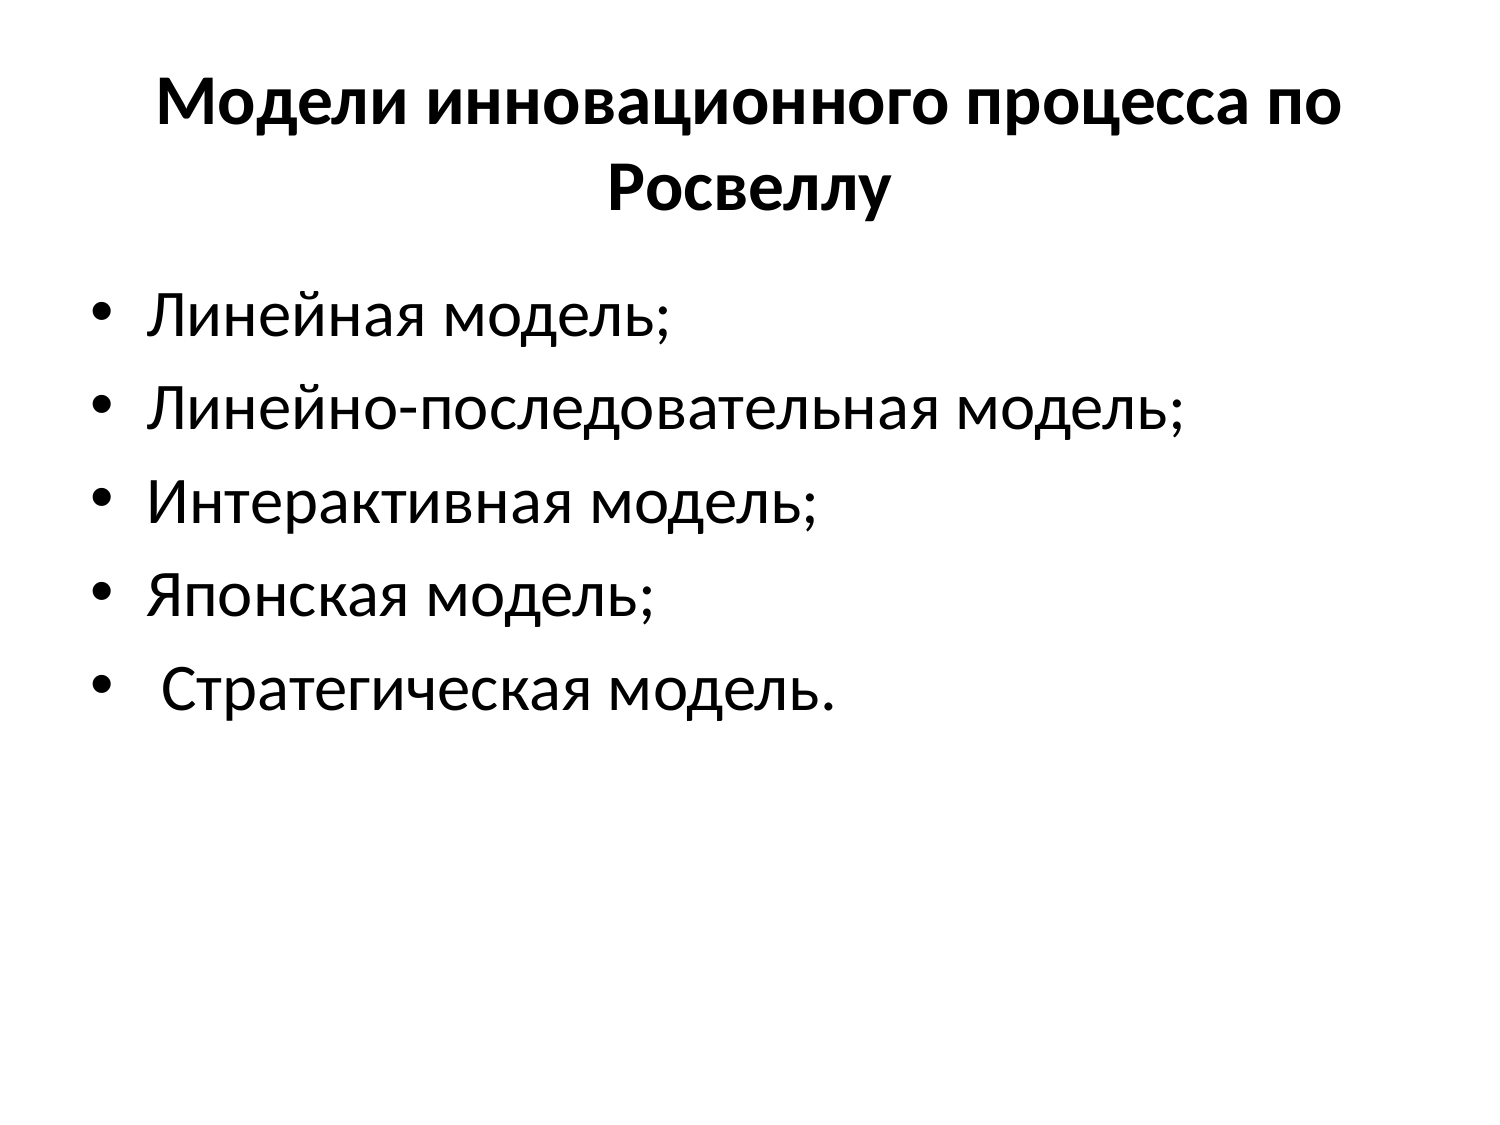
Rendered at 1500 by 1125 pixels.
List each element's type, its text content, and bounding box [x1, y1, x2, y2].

list Линейная модель; Линейно-последовательная модель; Интерактивная модель; Японская модель; Стратегическая модель. [75, 262, 1425, 1005]
title Модели инновационного процесса по Росвеллу [75, 45, 1425, 233]
